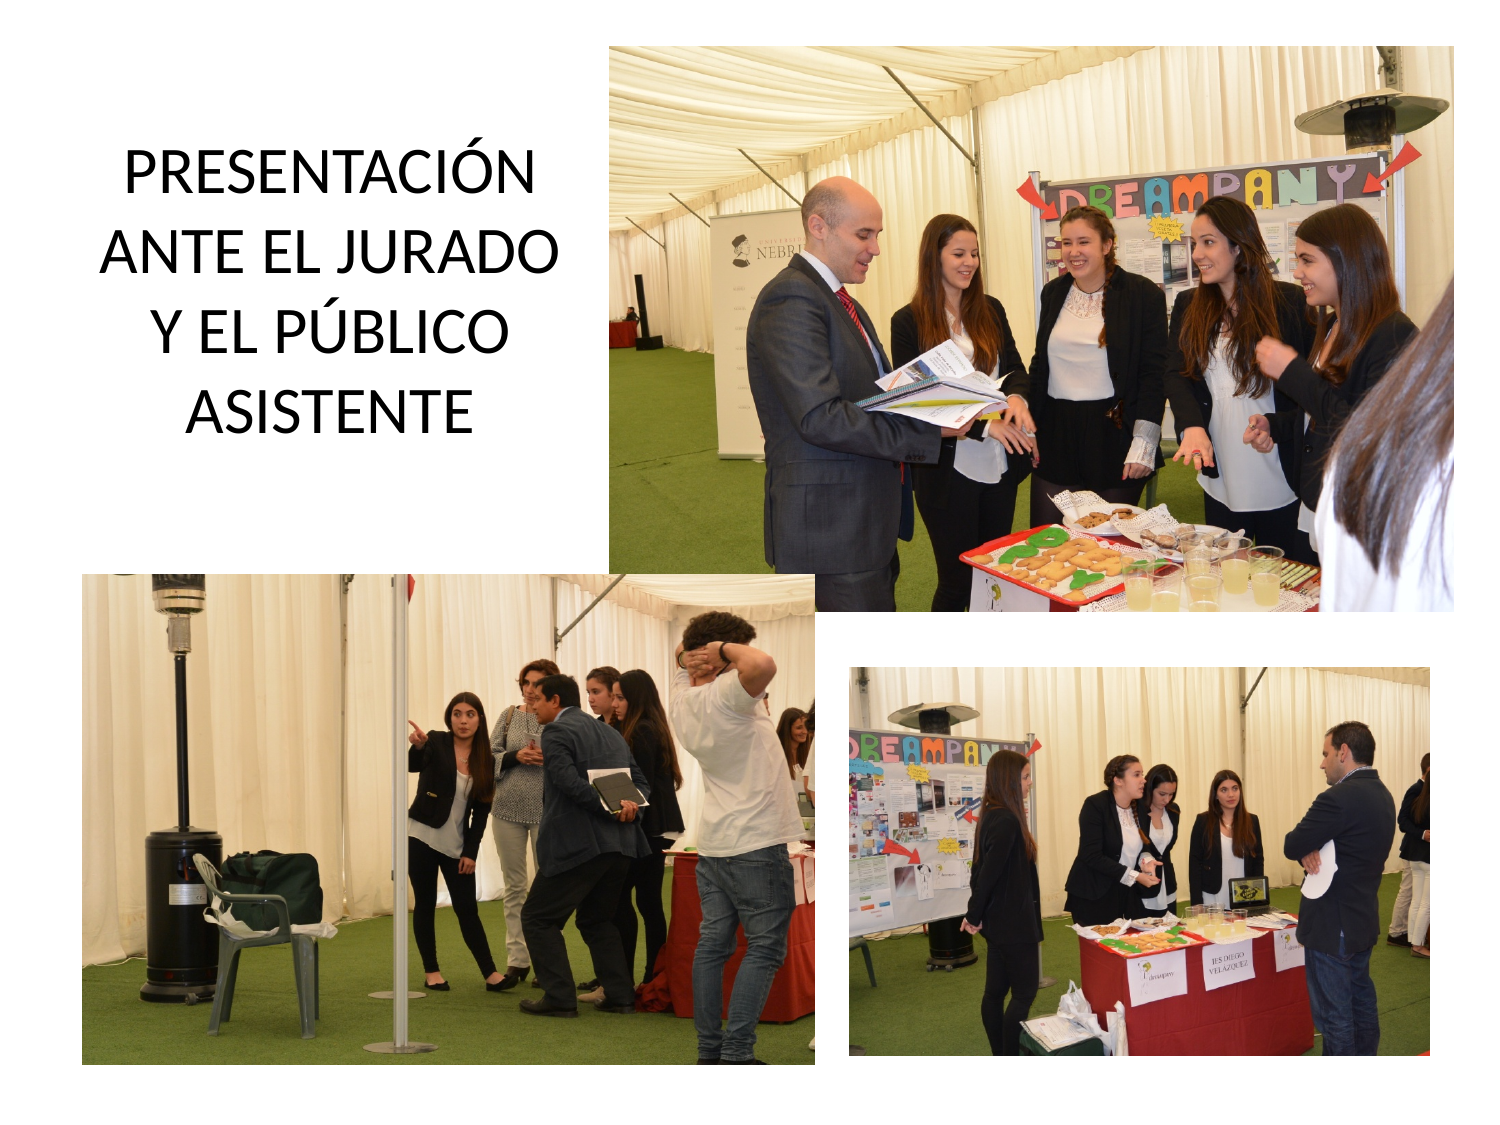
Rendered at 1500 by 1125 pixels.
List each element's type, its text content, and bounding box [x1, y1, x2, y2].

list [849, 667, 1430, 1057]
picture [81, 46, 1454, 1065]
title PRESENTACIÓN ANTE EL JURADO Y EL PÚBLICO ASISTENTE [75, 46, 586, 528]
